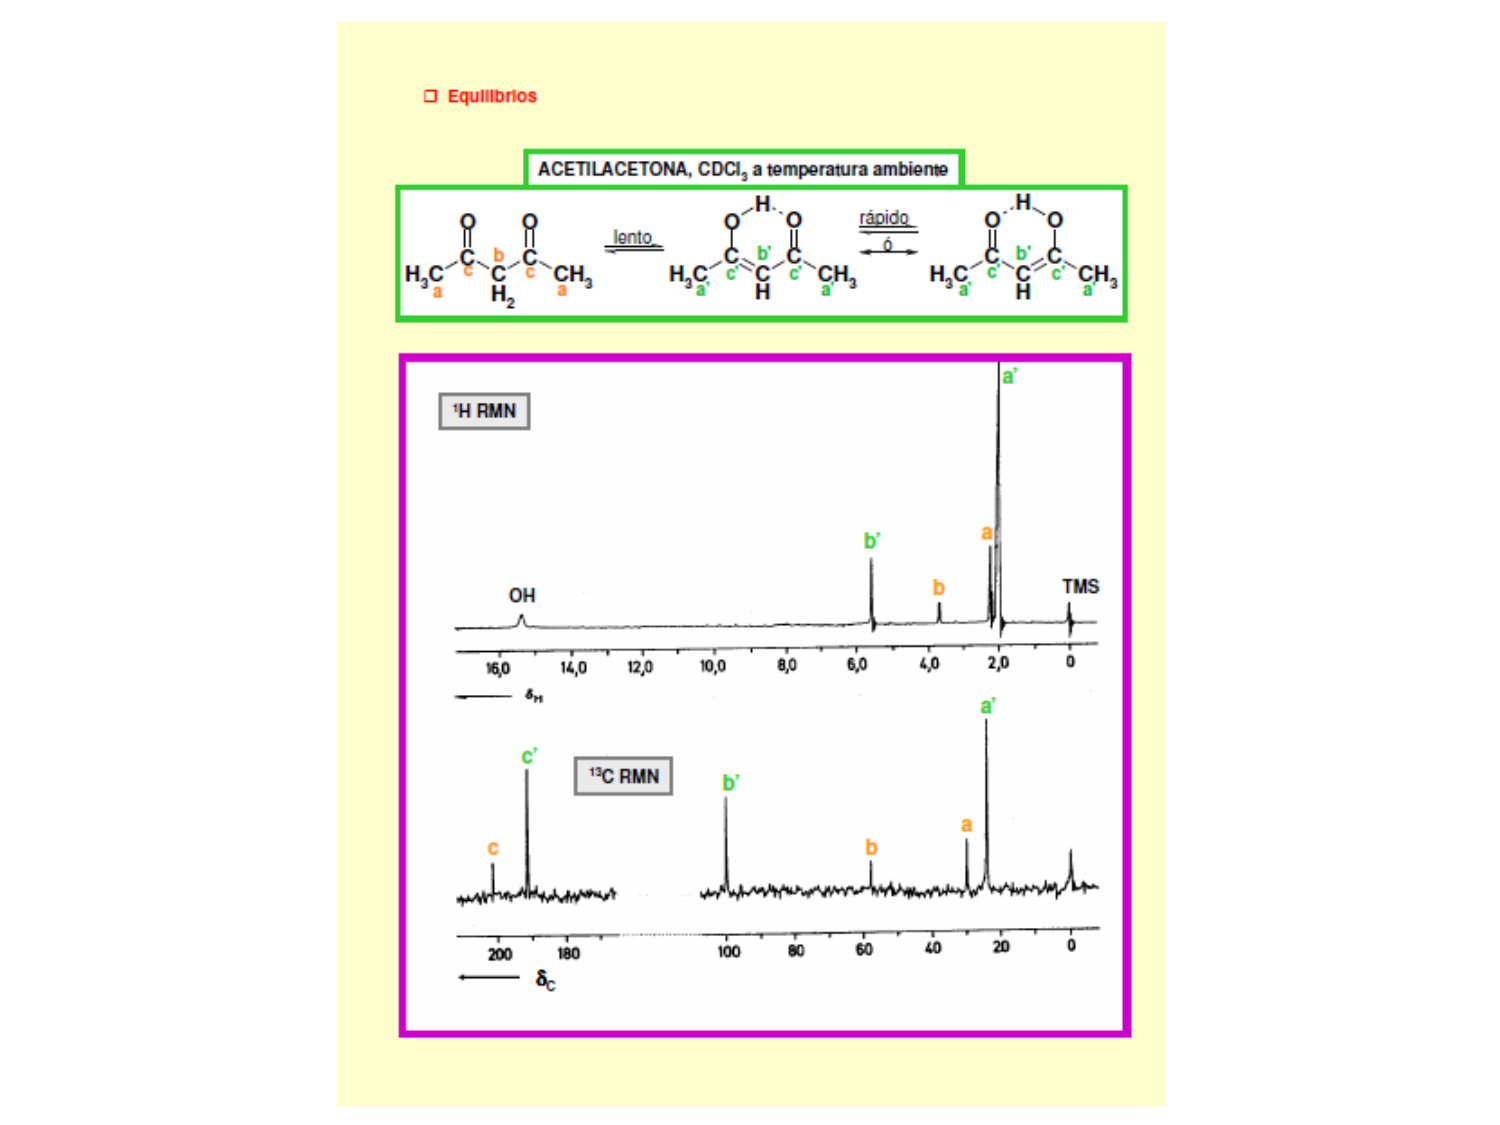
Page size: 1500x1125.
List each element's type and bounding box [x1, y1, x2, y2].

picture [336, 22, 1166, 1107]
